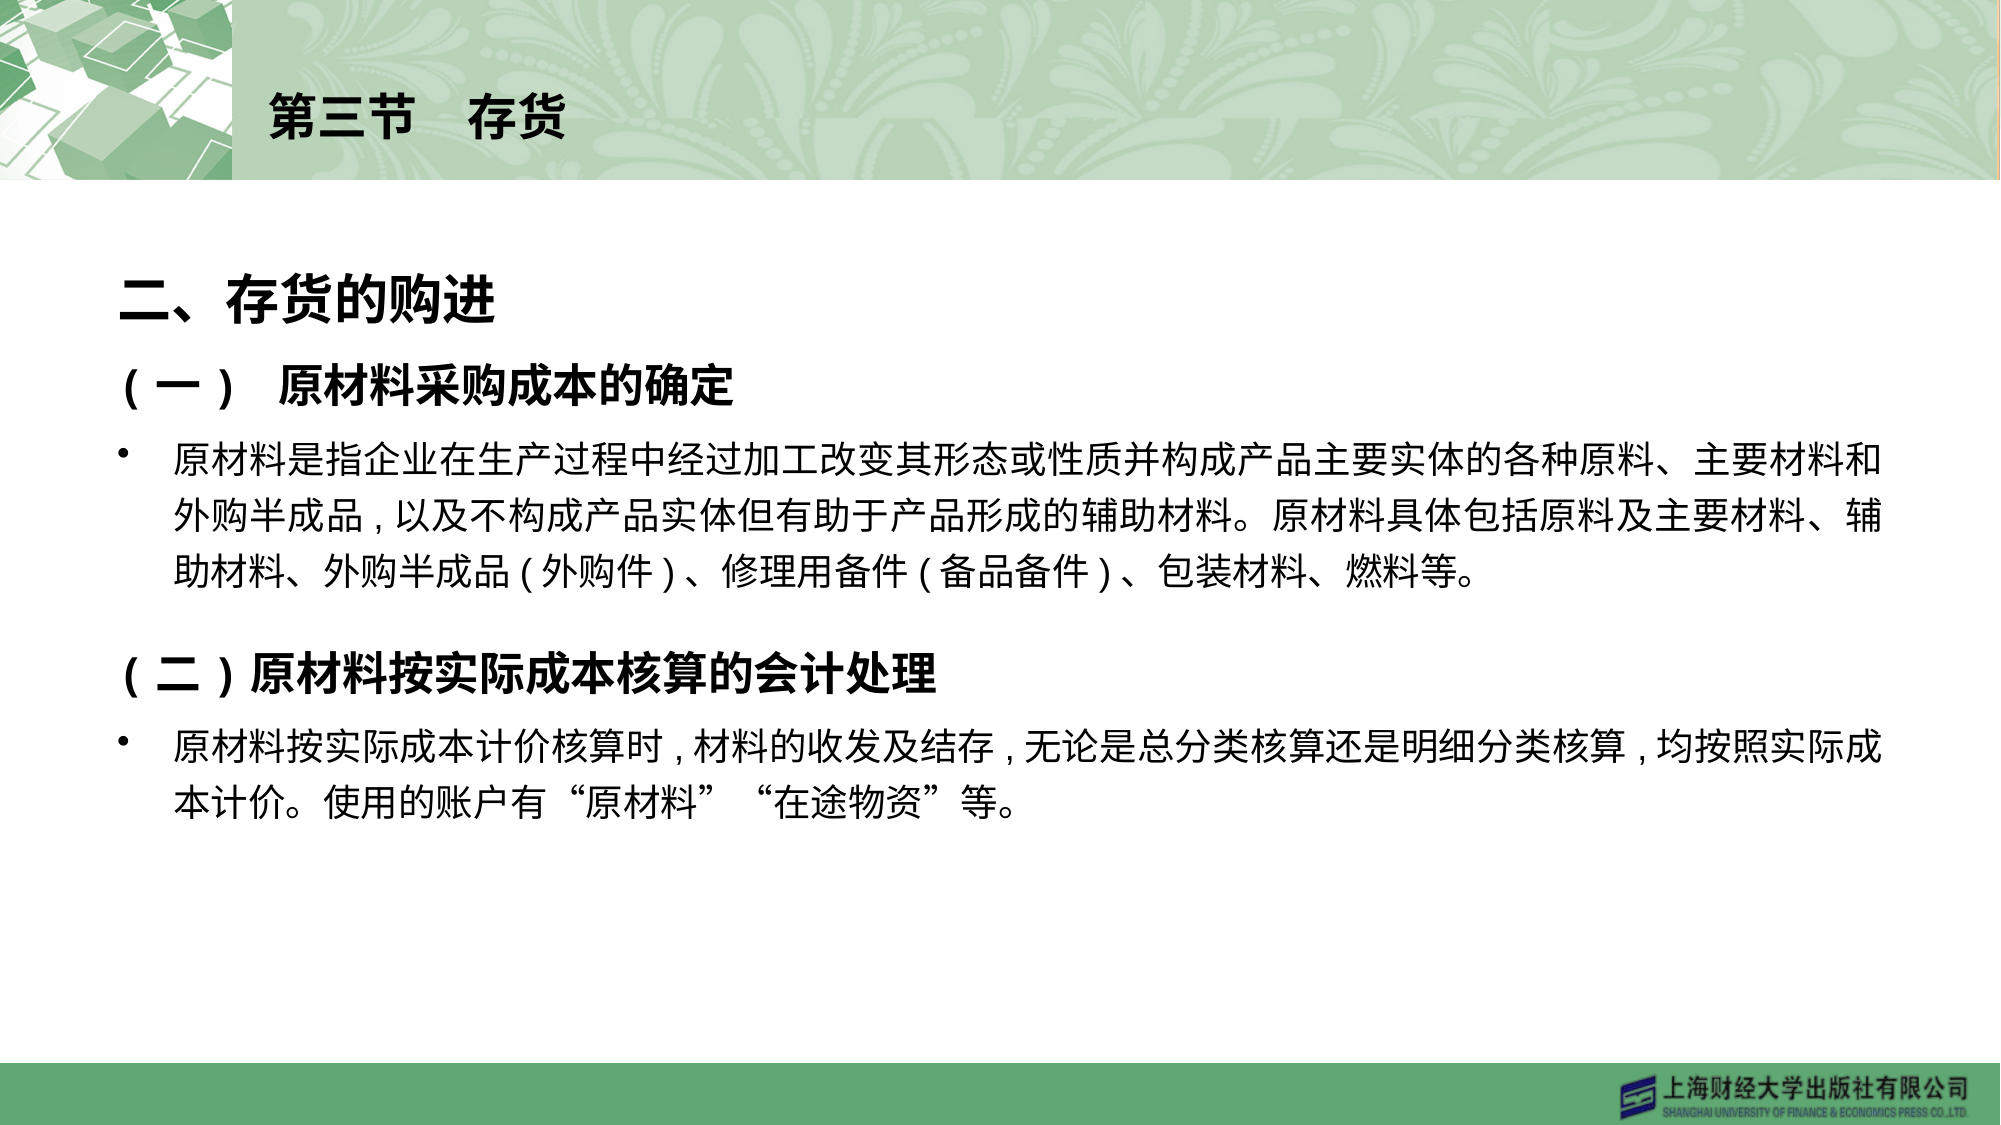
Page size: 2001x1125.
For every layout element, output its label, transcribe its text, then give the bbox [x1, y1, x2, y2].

title 第三节 存货 [252, 64, 1609, 168]
picture [0, 0, 2001, 1125]
list 二、存货的购进 (一) 原材料采购成本的确定 原材料是指企业在生产过程中经过加工改变其形态或性质并构成产品主要实体的各种原料、主要材料和外购半成品,以及不构成产品实体但有助于产品形成的辅助材料。原材料具体包括原料及主要材料、辅助材料、外购半成品(外购件)、修理用备件(备品备件)、包装材料、燃料等。 (二)原材料按实际成本核算的会计处理 原材料按实际成本计价核算时,材料的收发及结存,无论是总分类核算还是明细分类核算,均按照实际成本计价。使用的账户有“原材料”“在途物资”等。 [102, 241, 1898, 1065]
